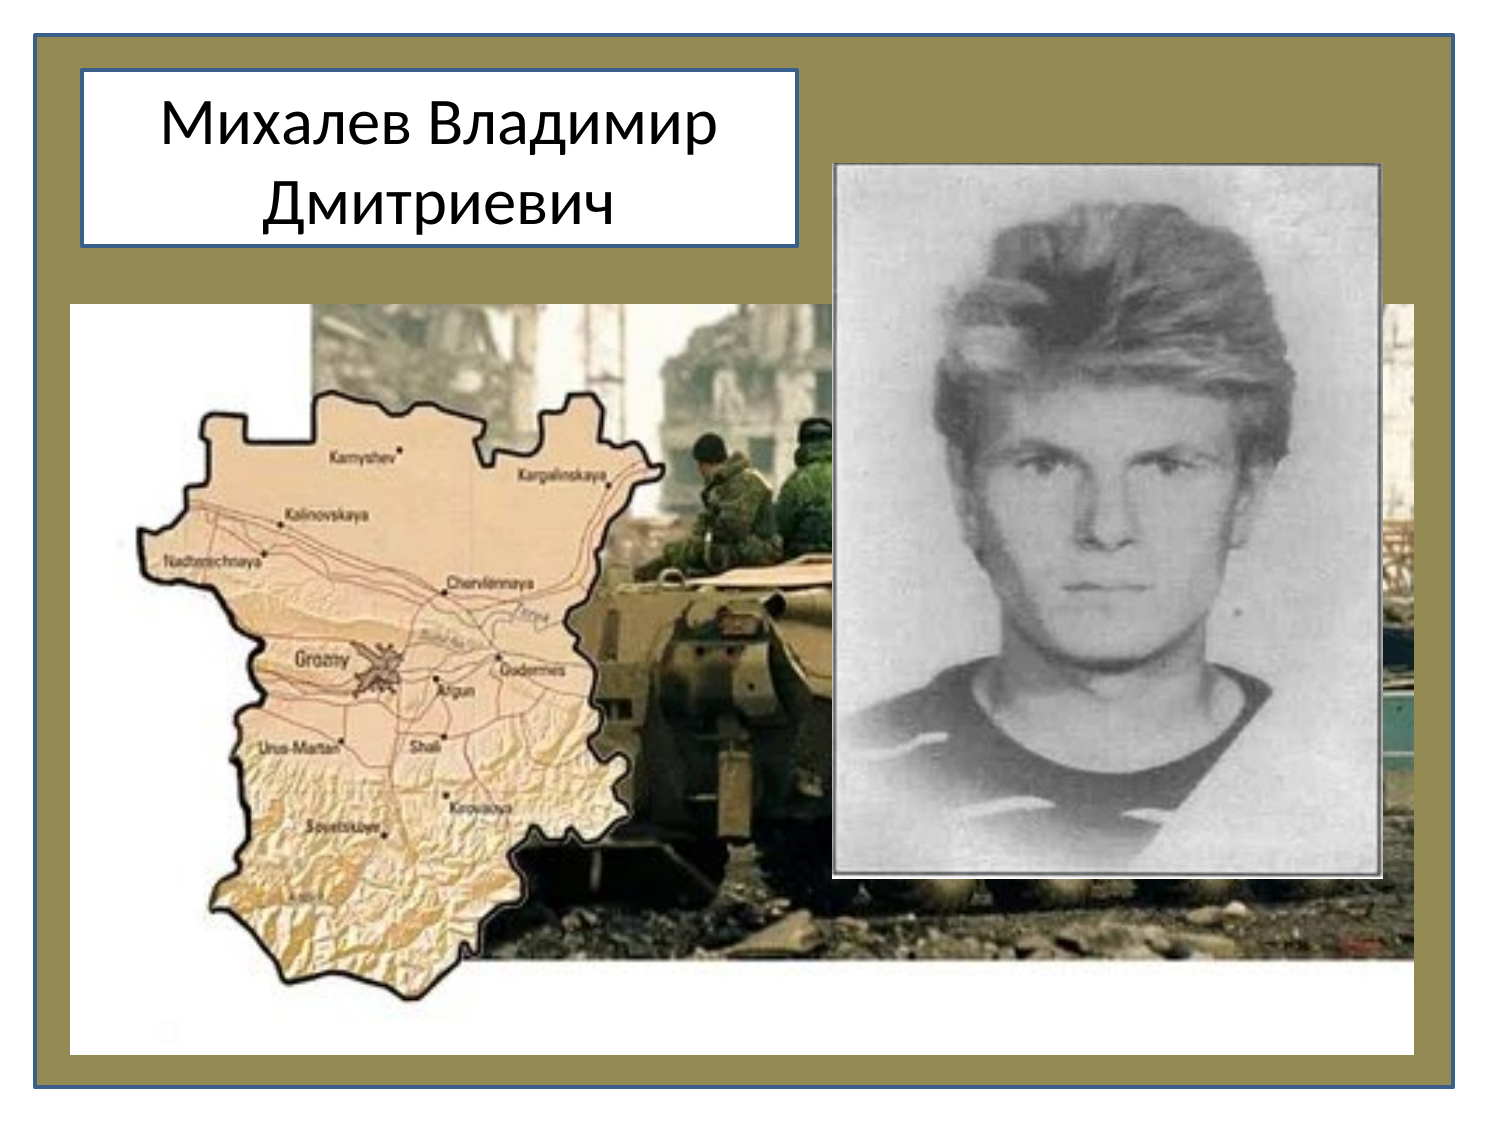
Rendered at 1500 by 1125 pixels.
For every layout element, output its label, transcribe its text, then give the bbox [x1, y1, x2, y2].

text_box [33, 33, 1455, 1089]
text_box Михалев Владимир Дмитриевич [80, 68, 799, 248]
picture [70, 163, 1414, 1055]
